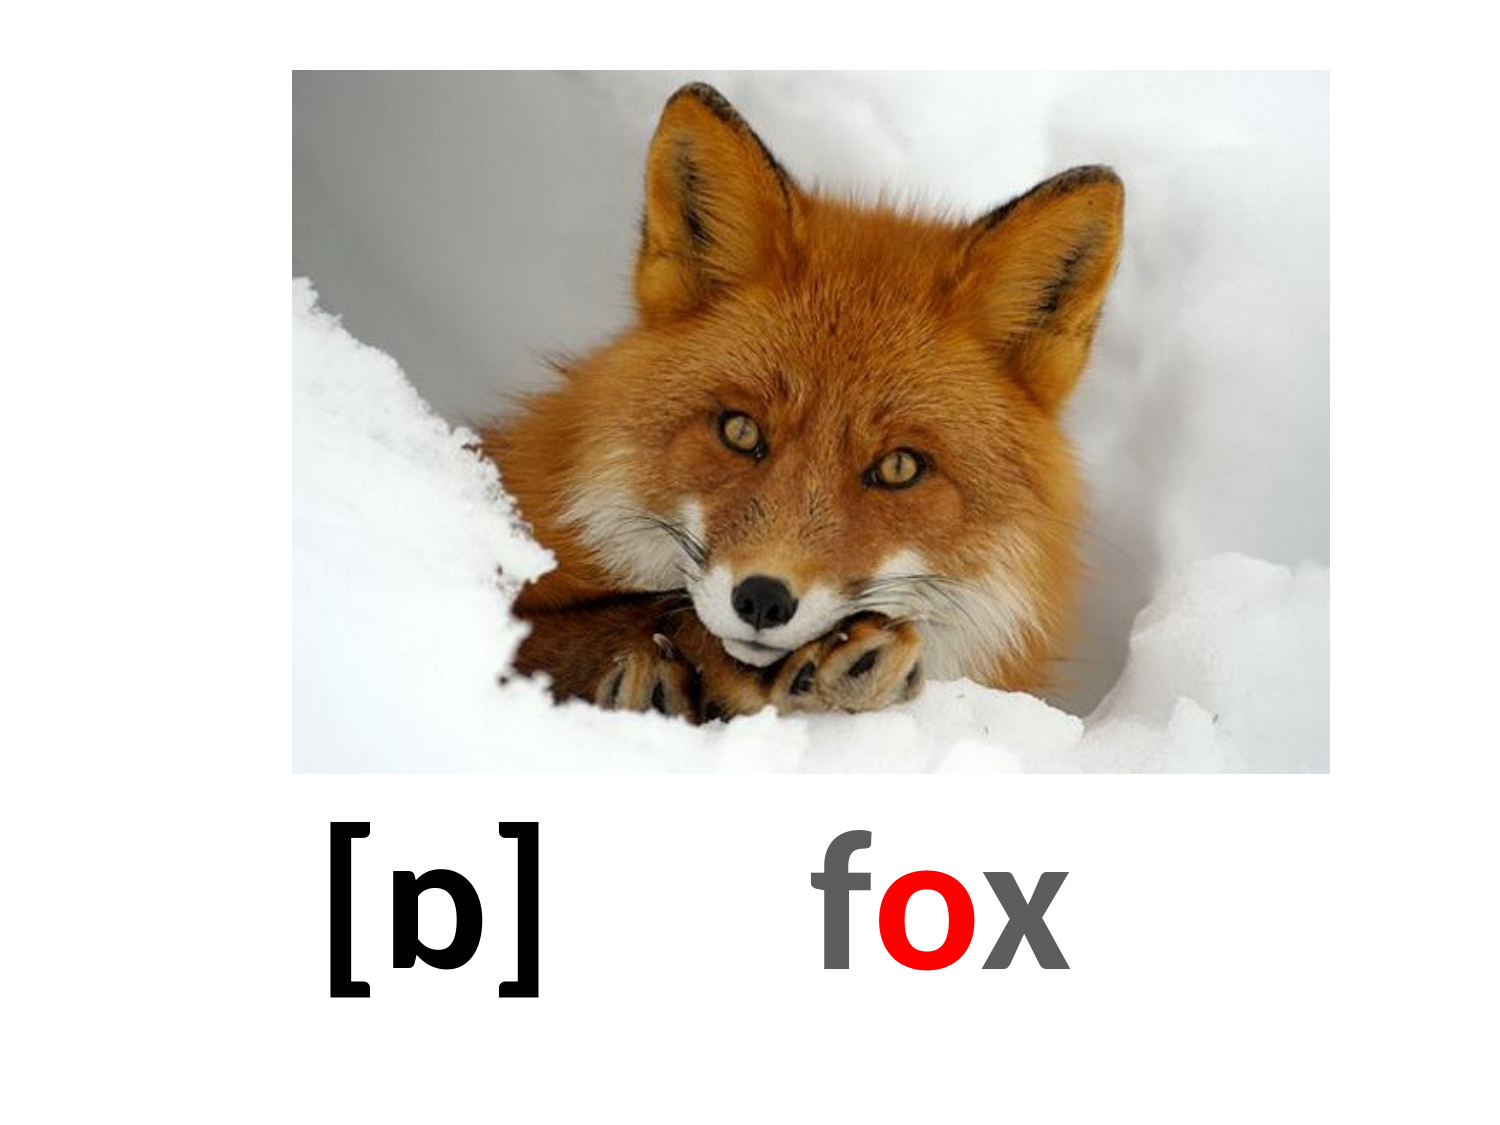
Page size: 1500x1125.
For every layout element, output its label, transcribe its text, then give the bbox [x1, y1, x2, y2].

text_box [ɒ] [301, 782, 615, 1017]
picture [292, 70, 1330, 774]
text_box fox [798, 782, 1085, 1017]
